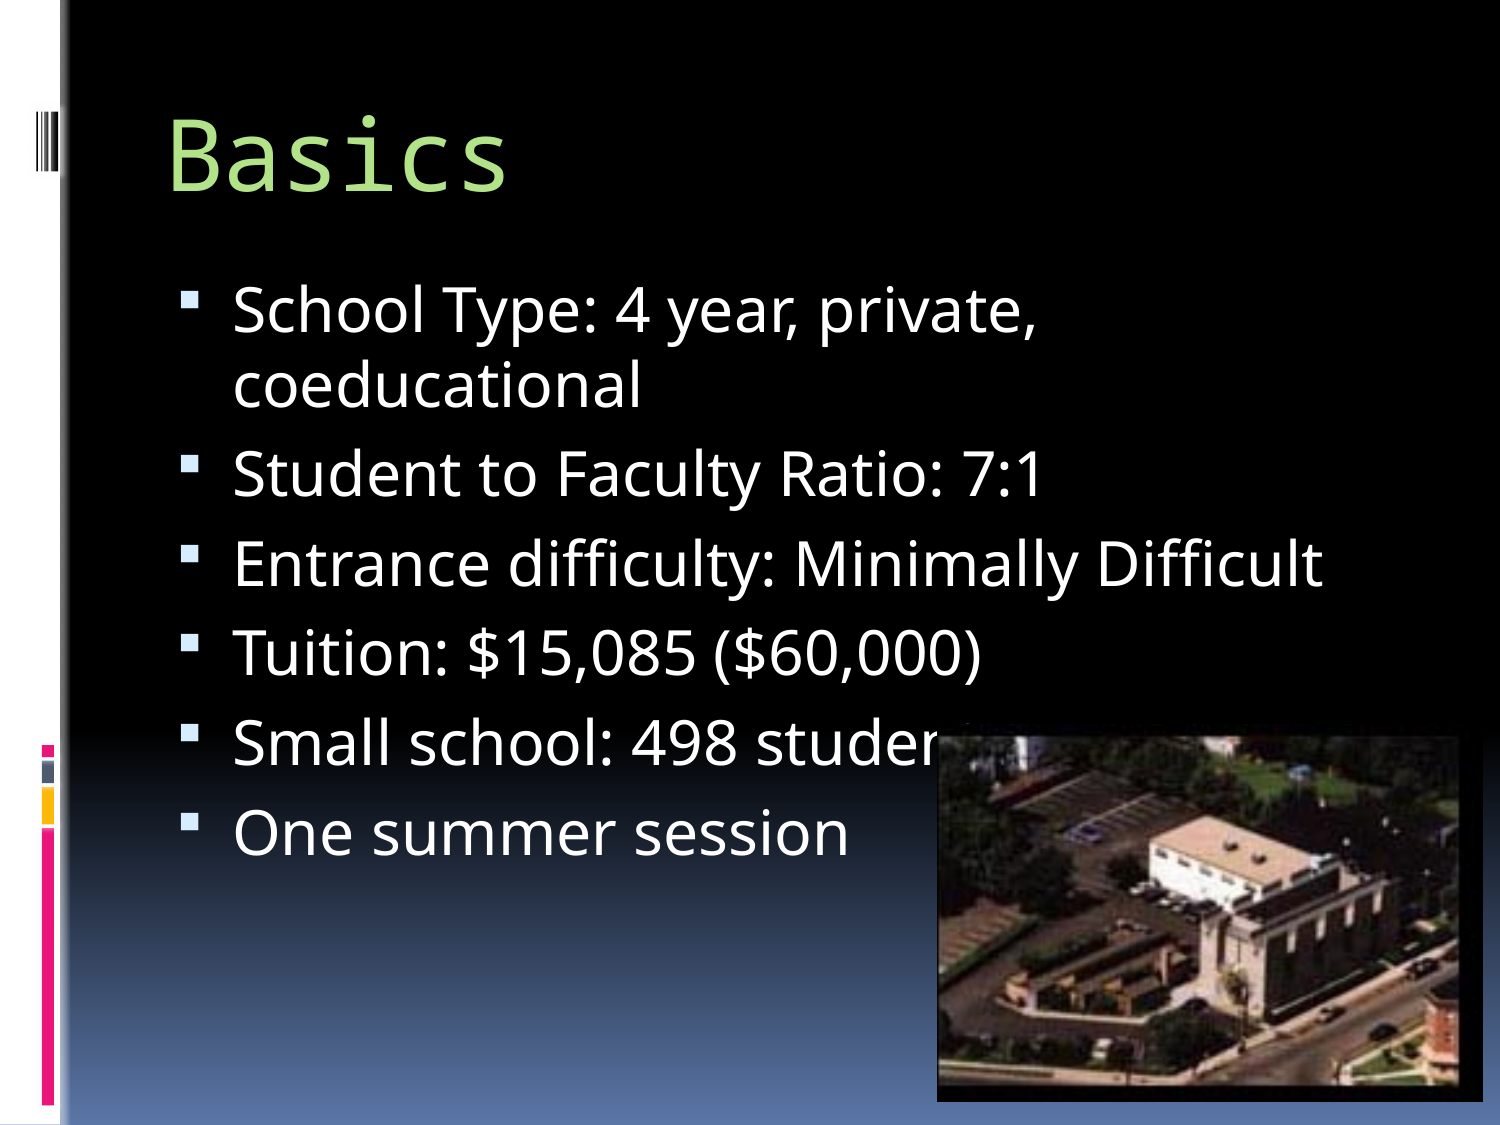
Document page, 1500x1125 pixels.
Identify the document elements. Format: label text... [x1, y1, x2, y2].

list School Type: 4 year, private, coeducational Student to Faculty Ratio: 7:1 Entrance difficulty: Minimally Difficult Tuition: $15,085 ($60,000) Small school: 498 students One summer session [150, 262, 1425, 1013]
title Basics [150, 83, 1425, 234]
picture [937, 724, 1484, 1102]
